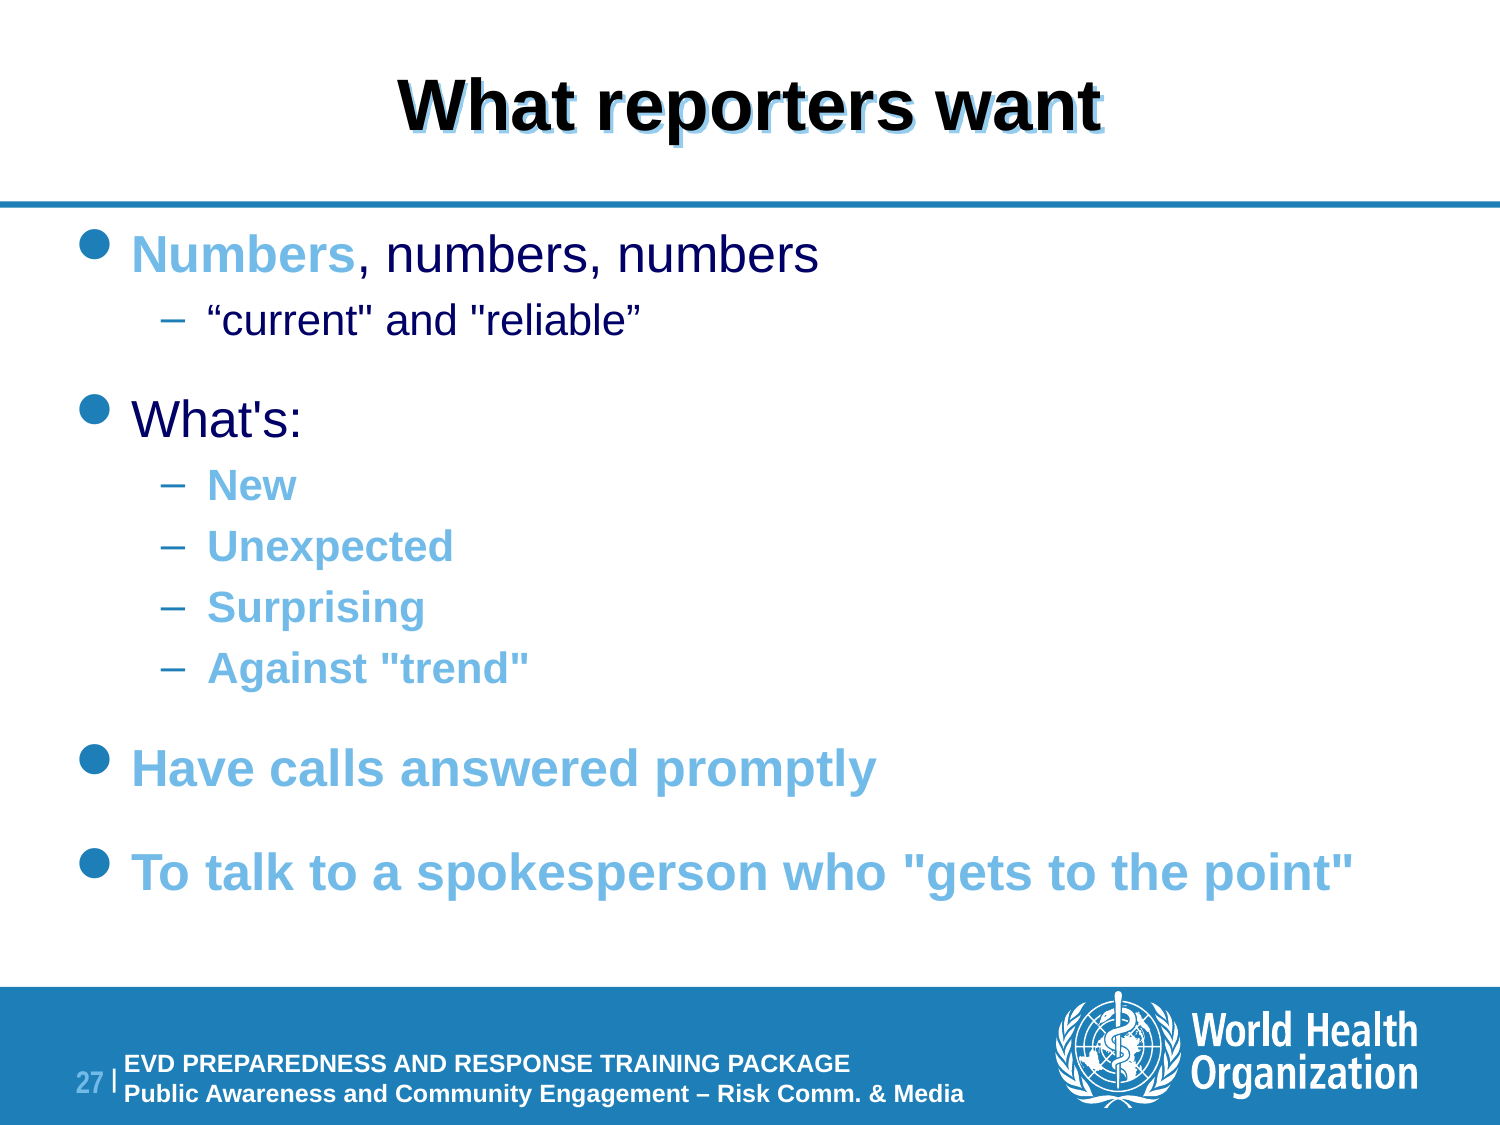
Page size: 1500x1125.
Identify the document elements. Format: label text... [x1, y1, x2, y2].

title What reporters want [0, 0, 1500, 204]
list Numbers, numbers, numbers “current" and "reliable” What's: New Unexpected Surprising Against "trend" Have calls answered promptly To talk to a spokesperson who "gets to the point" [74, 219, 1436, 977]
